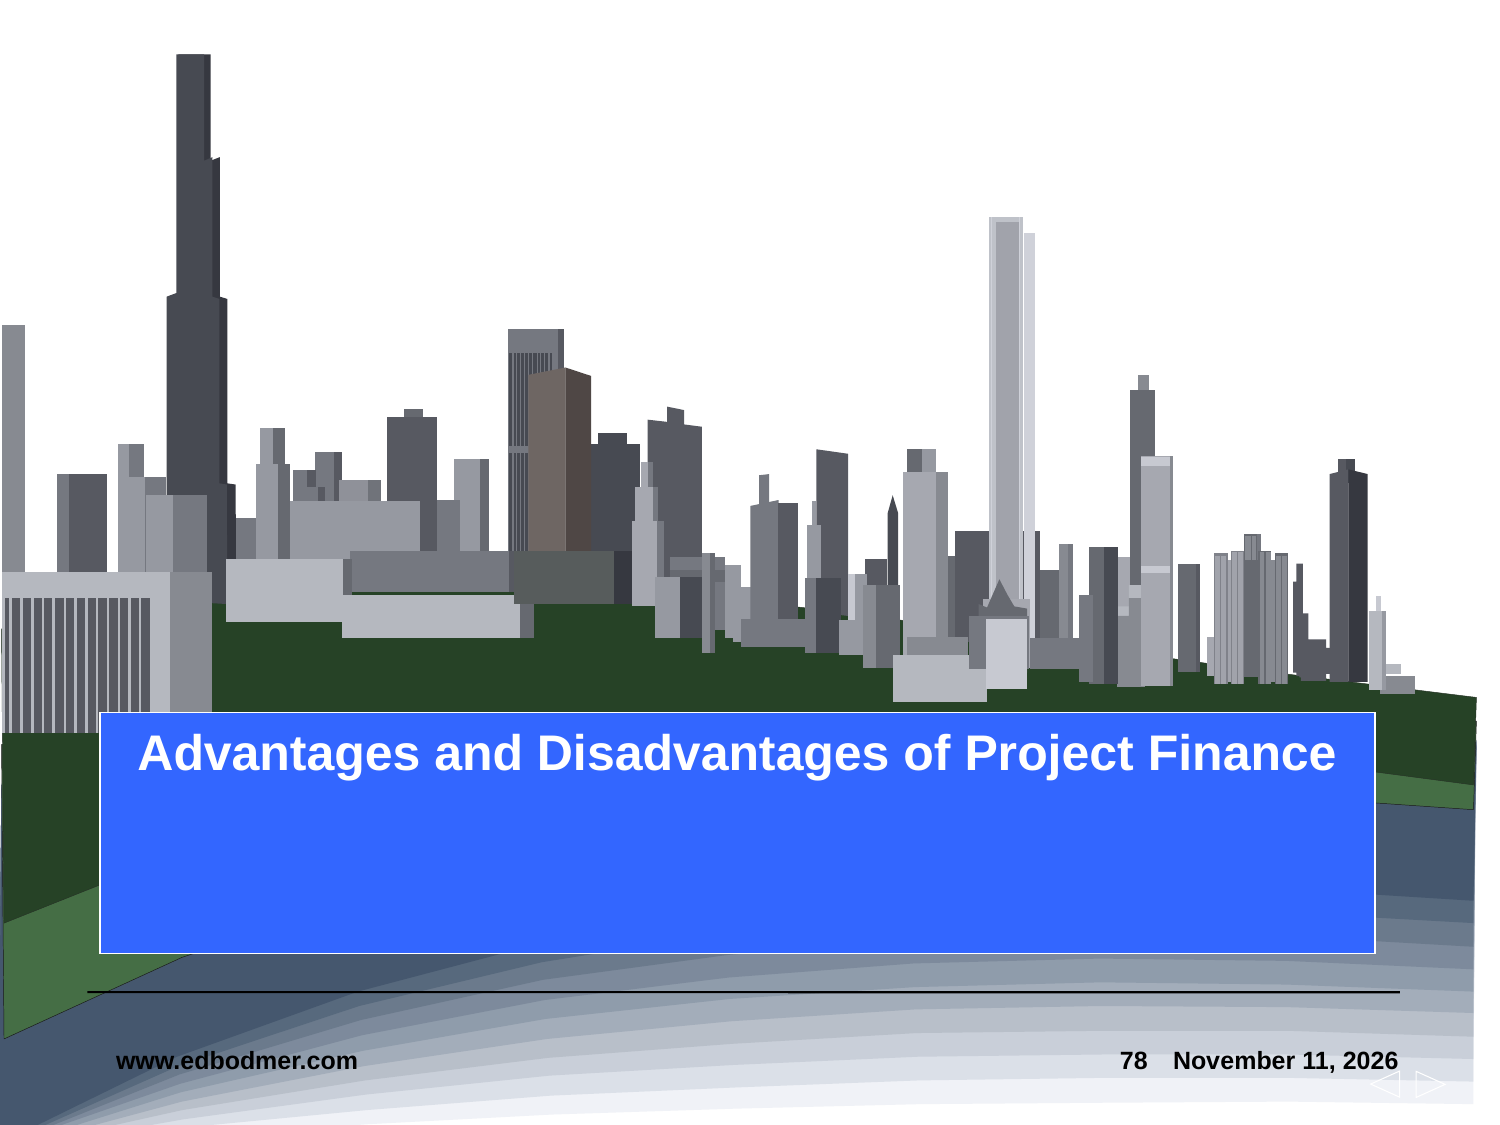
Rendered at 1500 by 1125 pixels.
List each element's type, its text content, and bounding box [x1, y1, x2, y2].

title Advantages and Disadvantages of Project Finance [99, 712, 1376, 954]
